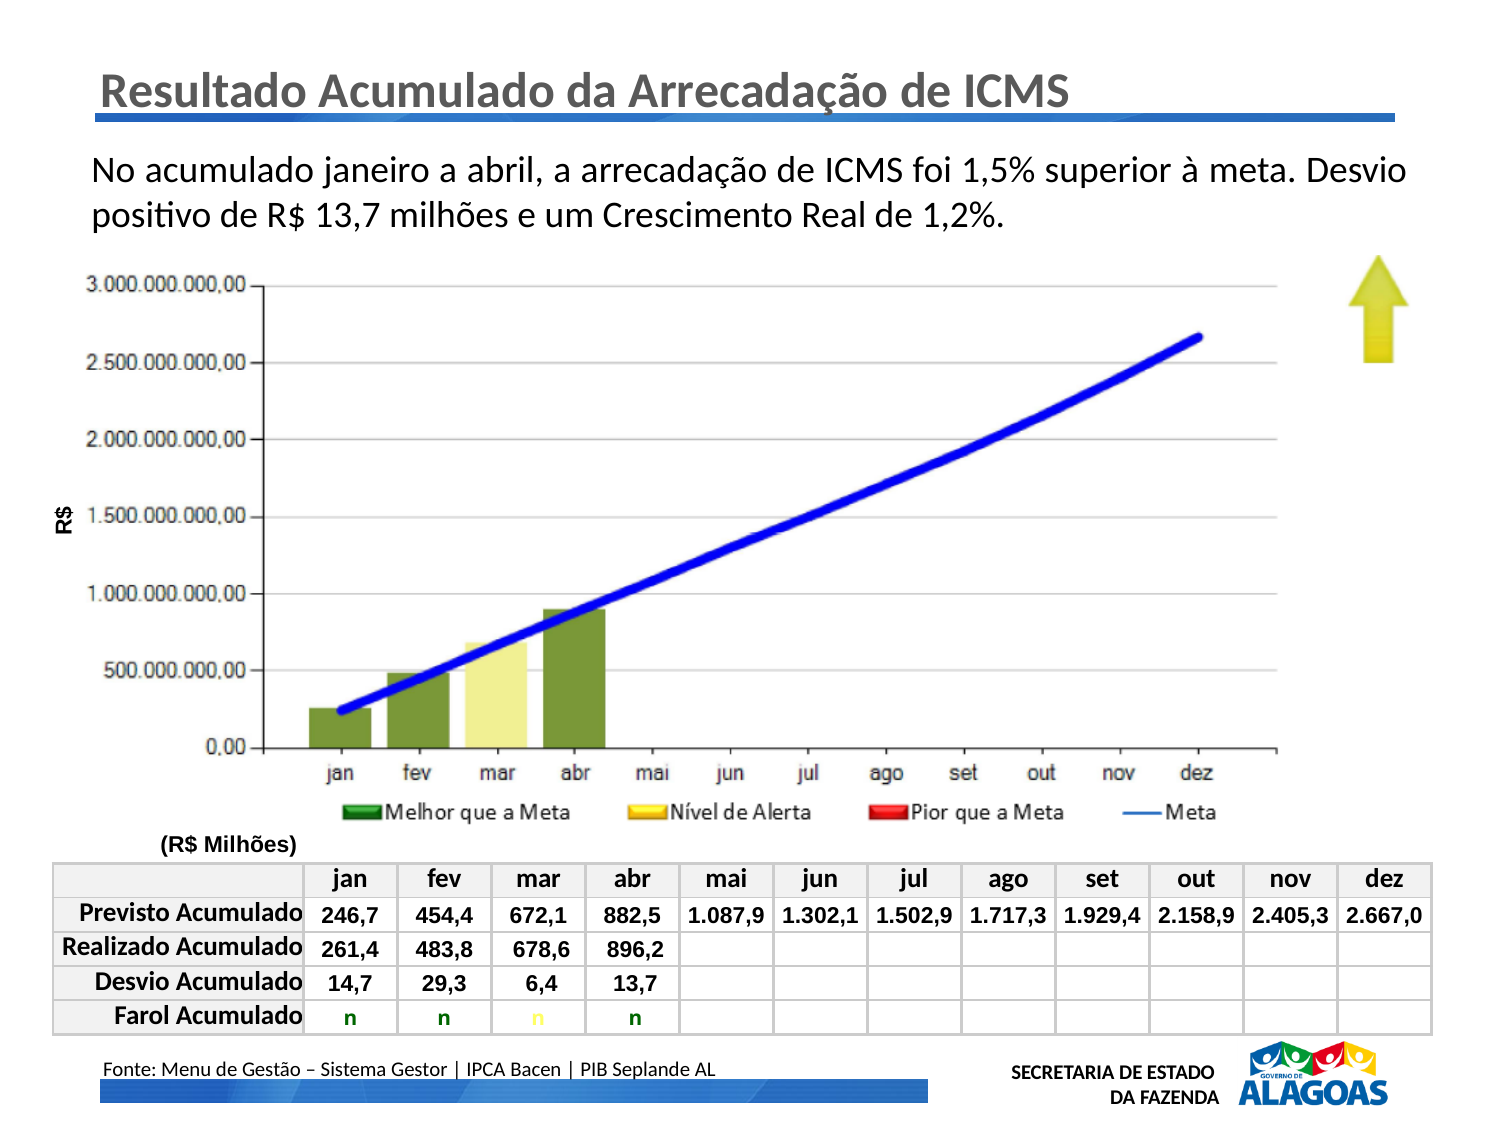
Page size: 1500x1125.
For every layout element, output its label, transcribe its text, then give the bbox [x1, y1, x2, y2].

table_cell [1057, 967, 1148, 999]
table_cell Previsto Acumulado [54, 898, 302, 931]
table_cell [775, 967, 866, 999]
table_cell n [587, 1001, 678, 1033]
table_header jul [869, 865, 960, 897]
table_cell n [305, 1001, 396, 1033]
picture [1237, 1037, 1389, 1108]
table_cell 13,7 [587, 967, 678, 999]
table_cell 1.302,1 [775, 898, 866, 931]
table_cell [775, 933, 866, 965]
table_cell [1057, 933, 1148, 965]
table_header ago [963, 865, 1054, 897]
table_cell n [399, 1001, 490, 1033]
text_box (R$ Milhões) [145, 822, 313, 862]
table_cell 896,2 [587, 933, 678, 965]
picture [339, 798, 1220, 829]
table_cell n [493, 1001, 584, 1033]
table_cell [1245, 933, 1336, 965]
table_cell 1.087,9 [681, 898, 772, 931]
table_cell 1.502,9 [869, 898, 960, 931]
table_cell 1.929,4 [1057, 898, 1148, 931]
table_cell 29,3 [399, 967, 490, 999]
table_cell [1339, 967, 1430, 999]
table_cell [681, 1001, 772, 1033]
table_cell Farol Acumulado [54, 1001, 302, 1033]
table_cell 2.405,3 [1245, 898, 1336, 931]
table_cell 261,4 [305, 933, 396, 965]
table_cell [1151, 1001, 1242, 1033]
table_cell [869, 933, 960, 965]
table_cell 2.667,0 [1339, 898, 1430, 931]
table_header abr [587, 865, 678, 897]
table_cell [1151, 967, 1242, 999]
table_header [54, 865, 302, 897]
table_cell [869, 1001, 960, 1033]
table_cell Desvio Acumulado [54, 967, 302, 999]
table_cell 246,7 [305, 898, 396, 931]
table_cell [681, 967, 772, 999]
table_cell Realizado Acumulado [54, 933, 302, 965]
table_cell [1057, 1001, 1148, 1033]
table_header fev [399, 865, 490, 897]
table_cell [1151, 933, 1242, 965]
text_box No acumulado janeiro a abril, a arrecadação de ICMS foi 1,5% superior à meta. Desvio positivo de R$ 13,7 milhões e um Crescimento Real de 1,2%. [76, 137, 1424, 242]
table_cell 2.158,9 [1151, 898, 1242, 931]
table_header nov [1245, 865, 1336, 897]
table_cell 1.717,3 [963, 898, 1054, 931]
table_cell [1339, 1001, 1430, 1033]
table_cell [963, 1001, 1054, 1033]
table_header mar [493, 865, 584, 897]
table_cell 454,4 [399, 898, 490, 931]
table_cell [775, 1001, 866, 1033]
table_cell [1245, 967, 1336, 999]
table_cell 483,8 [399, 933, 490, 965]
table_cell [963, 967, 1054, 999]
table_cell 678,6 [493, 933, 584, 965]
table_header set [1057, 865, 1148, 897]
table_cell 6,4 [493, 967, 584, 999]
table_header out [1151, 865, 1242, 897]
table_header dez [1339, 865, 1430, 897]
table_cell [1339, 933, 1430, 965]
picture [85, 255, 1415, 787]
table_cell [963, 933, 1054, 965]
table_header jun [775, 865, 866, 897]
text_box R$ [41, 491, 80, 551]
table_cell [1245, 1001, 1336, 1033]
table_cell 14,7 [305, 967, 396, 999]
table_header mai [681, 865, 772, 897]
title Resultado Acumulado da Arrecadação de ICMS [85, 50, 1436, 138]
text_box Fonte: Menu de Gestão – Sistema Gestor | IPCA Bacen | PIB Seplande AL [88, 1048, 939, 1088]
table_cell 882,5 [587, 898, 678, 931]
table_header jan [305, 865, 396, 897]
table_cell 672,1 [493, 898, 584, 931]
table_cell [869, 967, 960, 999]
picture [100, 1088, 928, 1103]
table_cell [681, 933, 772, 965]
